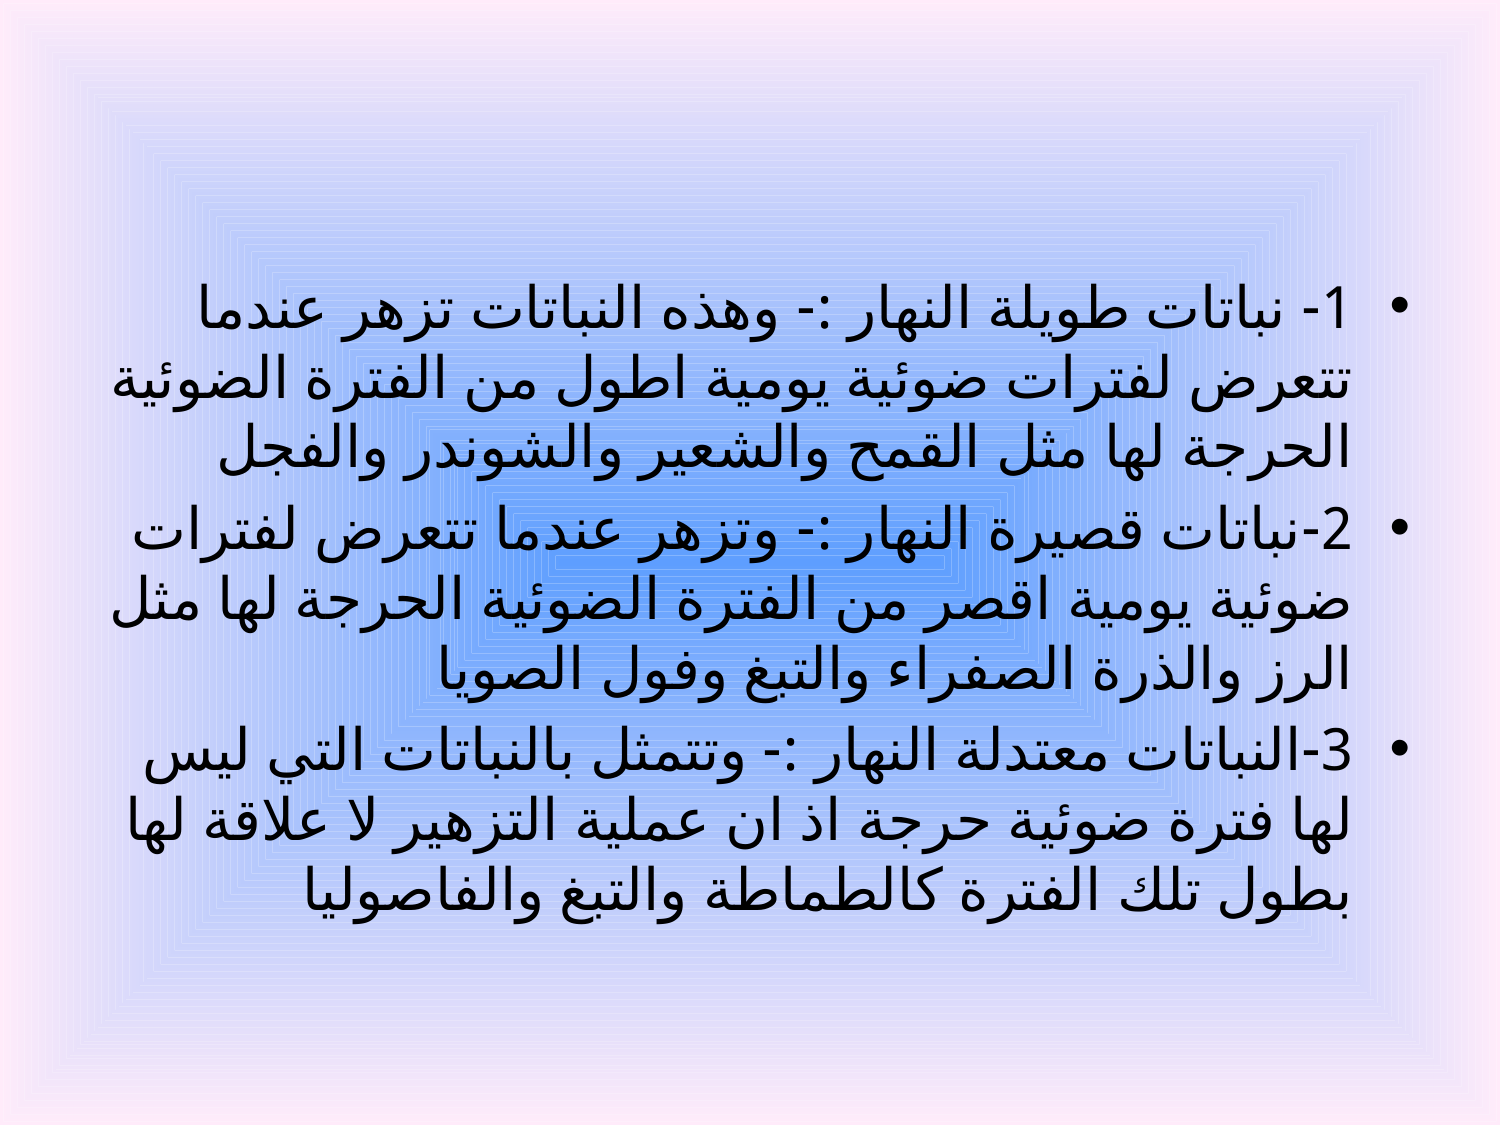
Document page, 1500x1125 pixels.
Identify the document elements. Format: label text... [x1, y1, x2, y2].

list 1- نباتات طويلة النهار :- وهذه النباتات تزهر عندما تتعرض لفترات ضوئية يومية اطول من الفترة الضوئية الحرجة لها مثل القمح والشعير والشوندر والفجل 2-نباتات قصيرة النهار :- وتزهر عندما تتعرض لفترات ضوئية يومية اقصر من الفترة الضوئية الحرجة لها مثل الرز والذرة الصفراء والتبغ وفول الصويا 3-النباتات معتدلة النهار :- وتتمثل بالنباتات التي ليس لها فترة ضوئية حرجة اذ ان عملية التزهير لا علاقة لها بطول تلك الفترة كالطماطة والتبغ والفاصوليا [75, 262, 1425, 1005]
